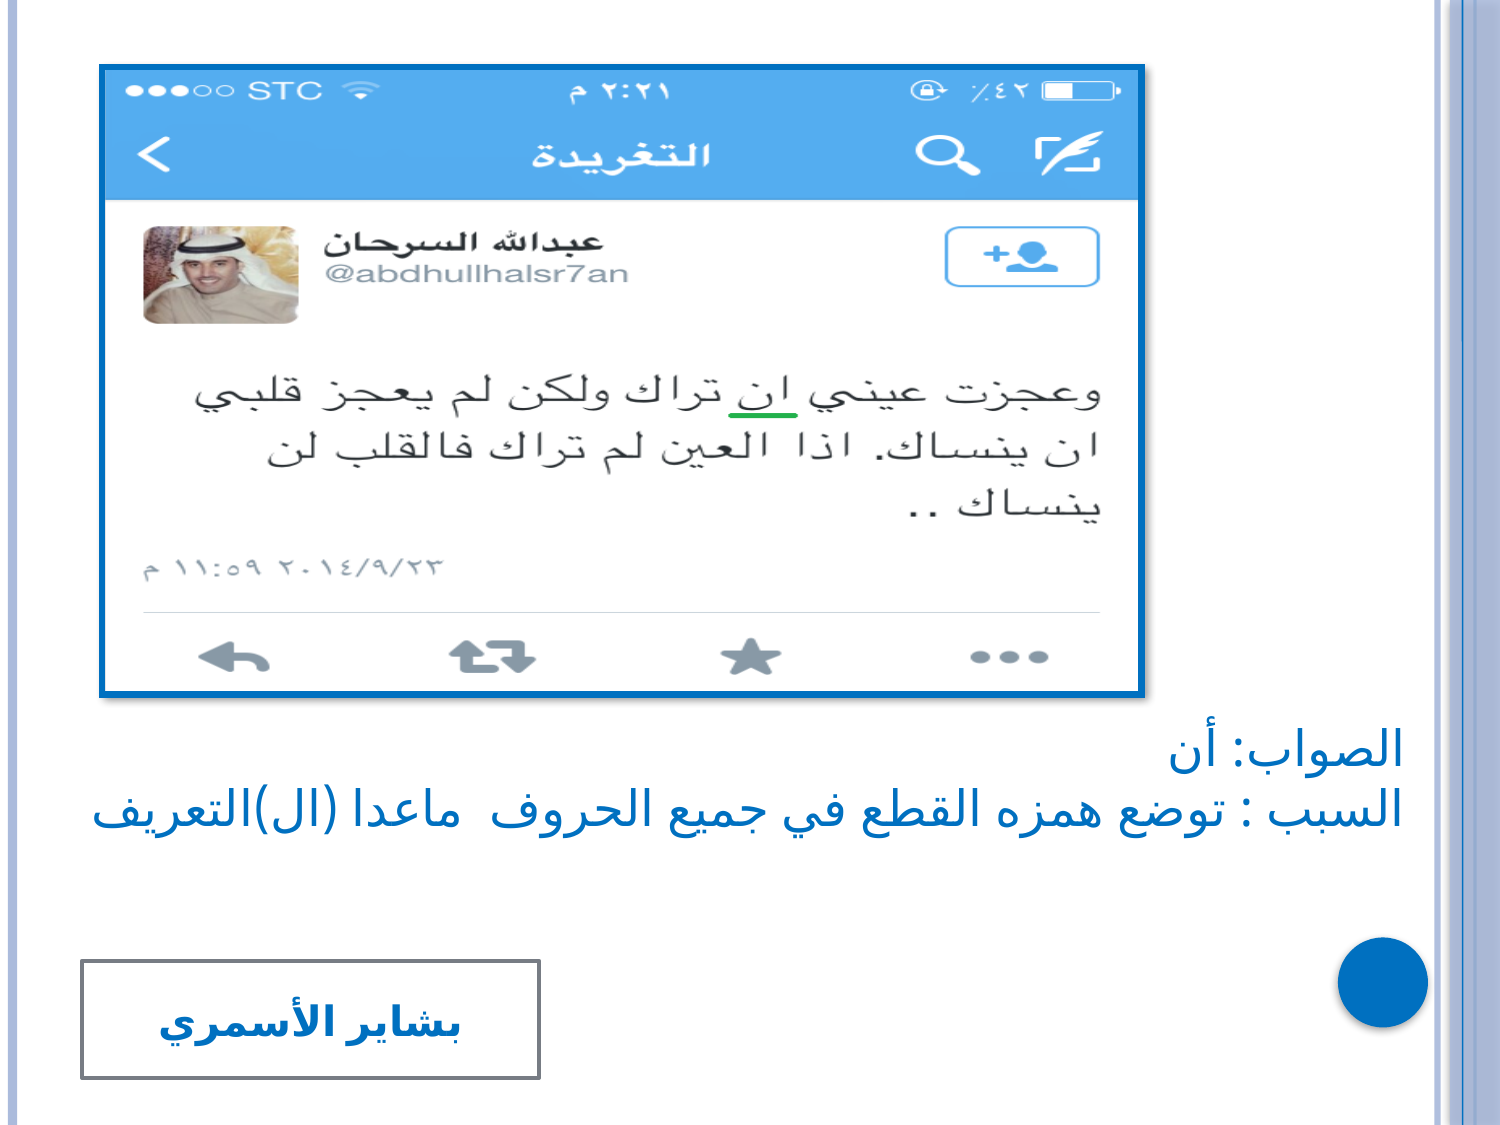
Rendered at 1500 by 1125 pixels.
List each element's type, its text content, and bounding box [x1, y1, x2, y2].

title الصواب: أن السبب : توضع همزه القطع في جميع الحروف ماعدا (ال)التعريف [70, 656, 1421, 844]
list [104, 69, 1139, 692]
text_box بشاير الأسمري [80, 959, 541, 1080]
